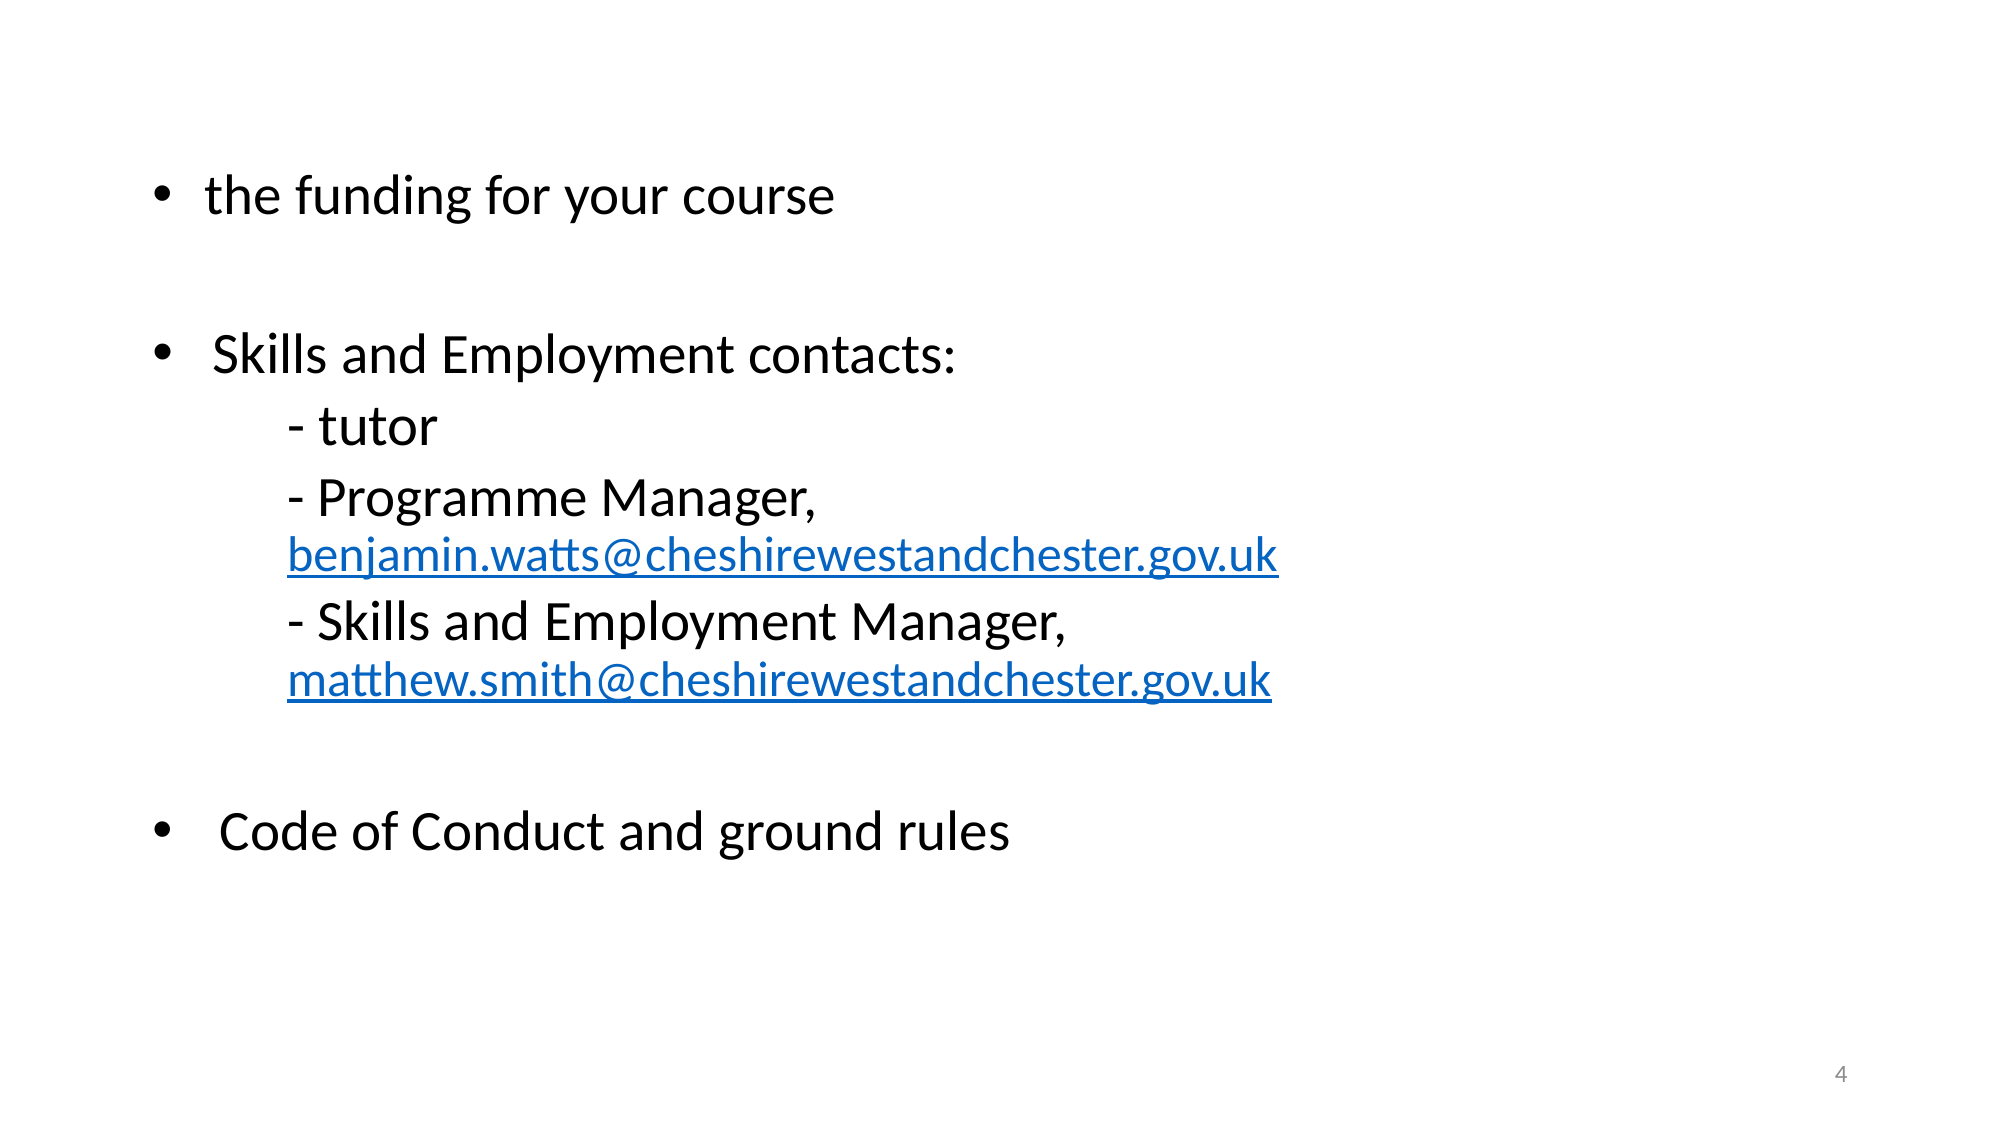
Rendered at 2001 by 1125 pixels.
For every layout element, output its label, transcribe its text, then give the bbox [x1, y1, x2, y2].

list the funding for your course Skills and Employment contacts: - tutor - Programme Manager, benjamin.watts@cheshirewestandchester.gov.uk - Skills and Employment Manager, matthew.smith@cheshirewestandchester.gov.uk Code of Conduct and ground rules [137, 157, 1863, 872]
slide_number 4 [1412, 1042, 1863, 1103]
